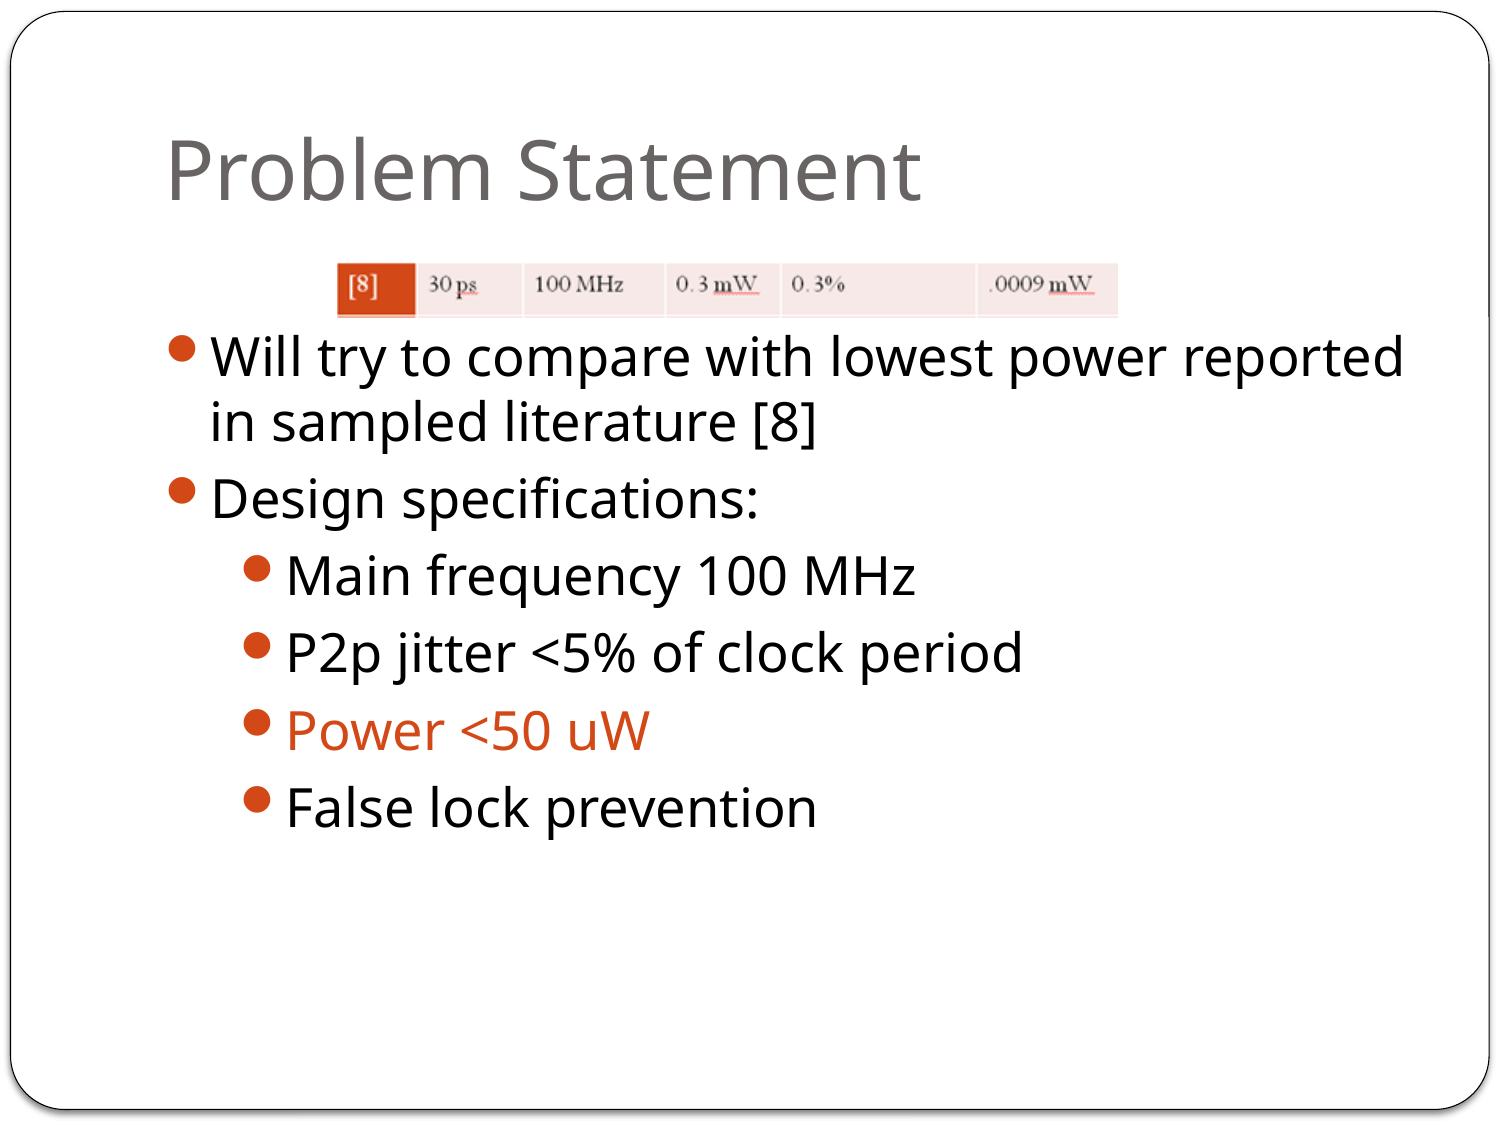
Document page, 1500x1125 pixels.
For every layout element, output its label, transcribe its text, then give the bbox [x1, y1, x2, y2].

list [337, 262, 1118, 318]
text_box Will try to compare with lowest power reported in sampled literature [8] Design specifications: Main frequency 100 MHz P2p jitter <5% of clock period Power <50 uW False lock prevention [149, 237, 1425, 1100]
title Problem Statement [150, 45, 1425, 233]
